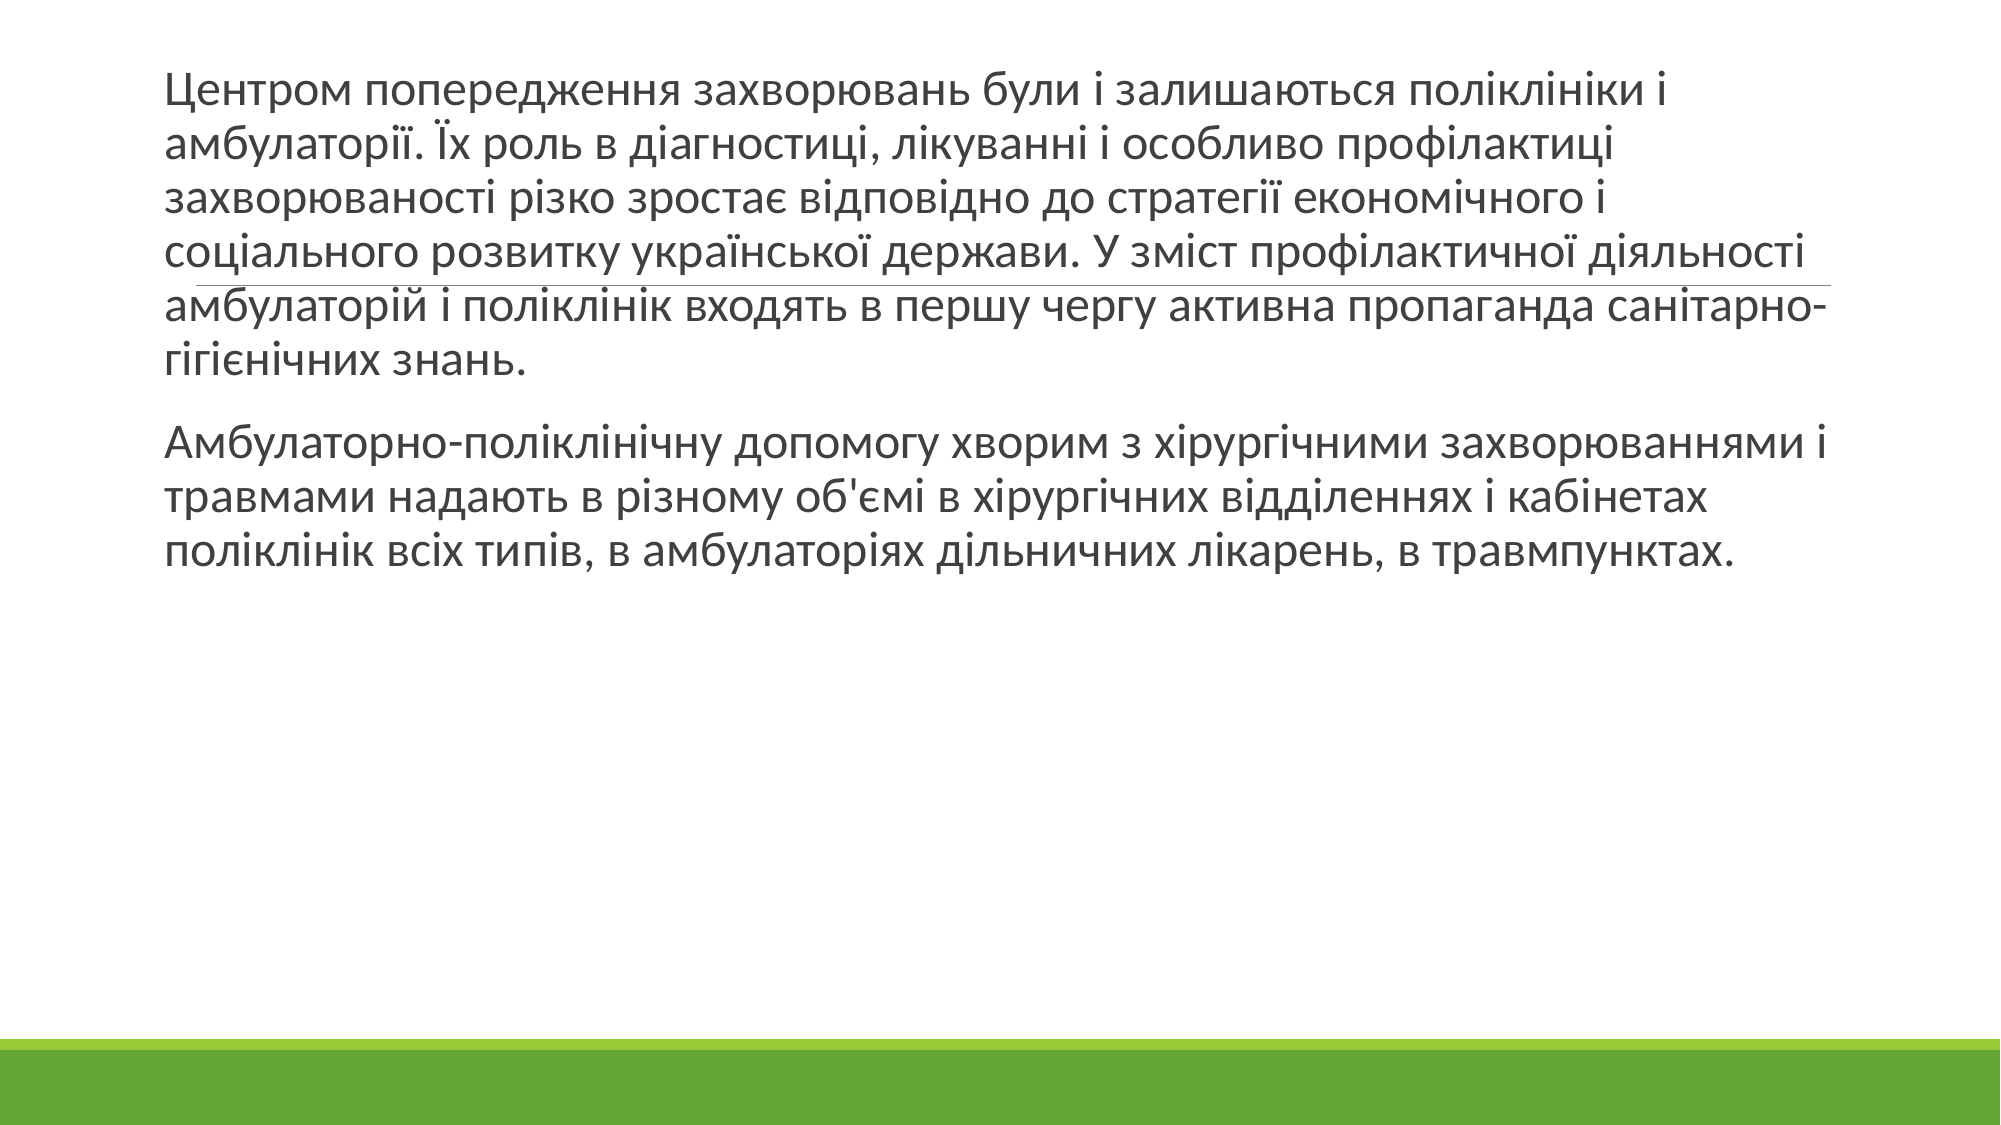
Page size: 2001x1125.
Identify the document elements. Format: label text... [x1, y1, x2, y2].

list Центром попередження захворювань були і залишаються поліклініки і амбулаторії. Їх роль в діагностиці, лікуванні і особливо профілактиці захворюваності різко зростає відповідно до стратегії економічного і соціального розвитку української держави. У зміст профілактичної діяльності амбулаторій і поліклінік входять в першу чергу активна пропаганда санітарно-гігієнічних знань. Амбулаторно-поліклінічну допомогу хворим з хірургічними захворюваннями і травмами надають в різному об'ємі в хірургічних відділеннях і кабінетах поліклінік всіх типів, в амбулаторіях дільничних лікарень, в травмпунктах. [149, 54, 1849, 950]
